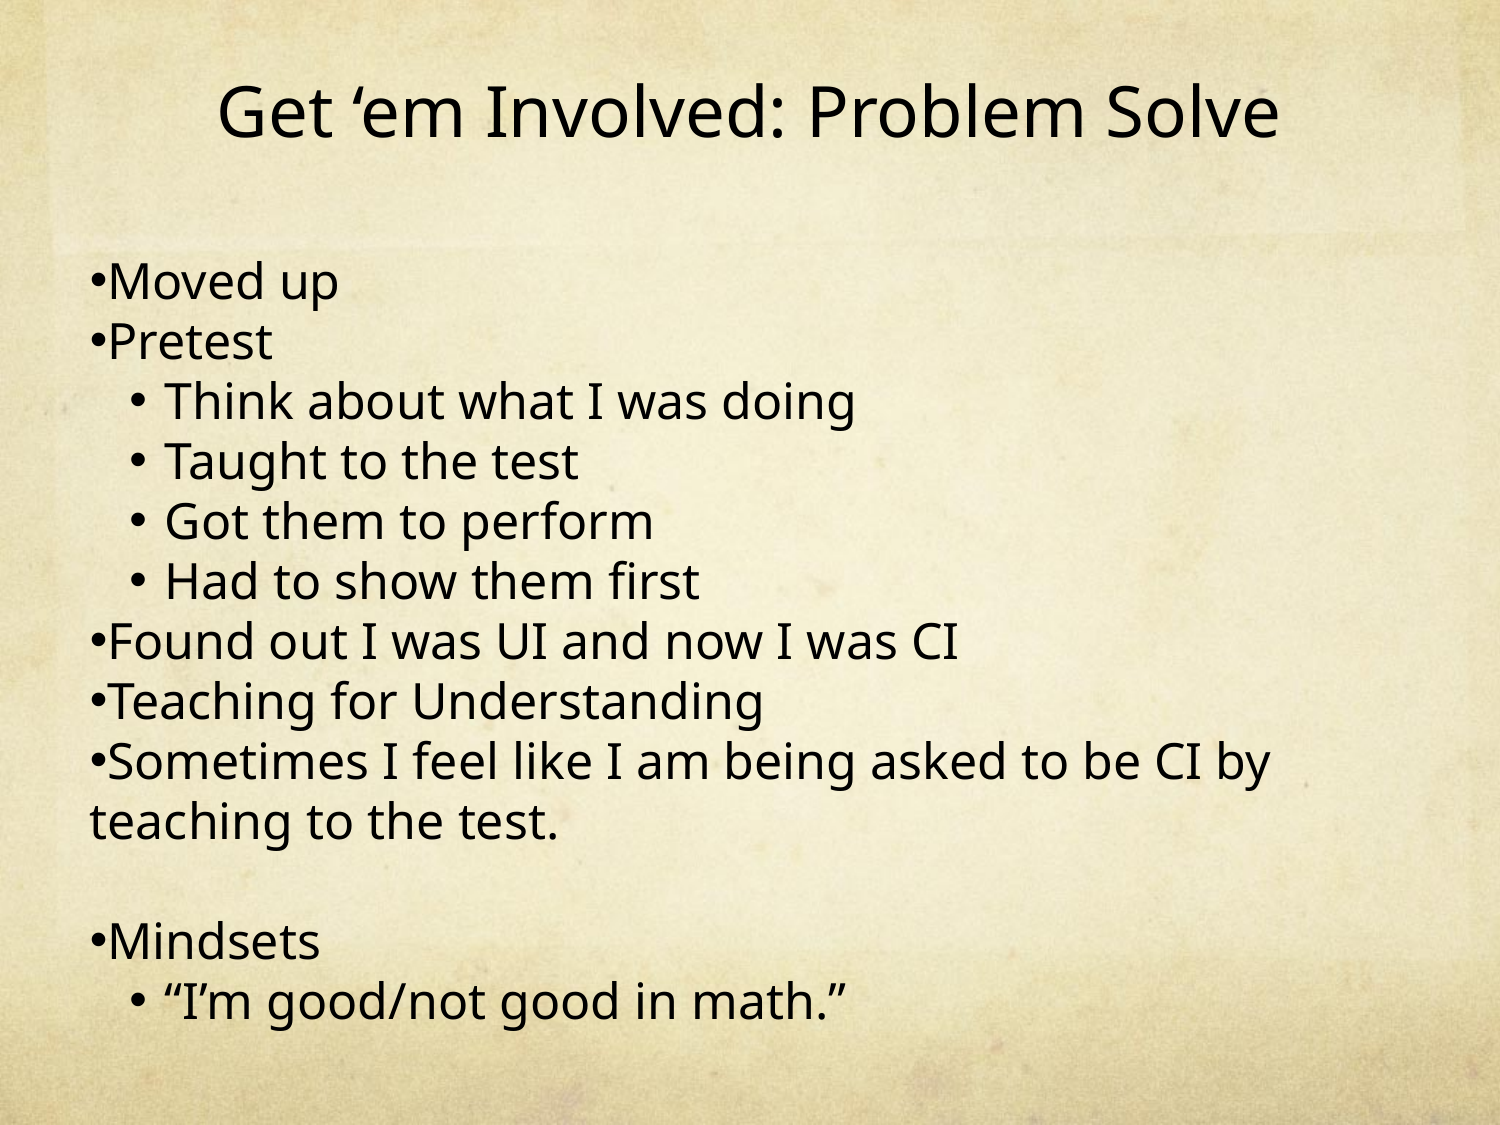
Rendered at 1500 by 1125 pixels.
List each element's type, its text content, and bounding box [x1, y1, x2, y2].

text_box Moved up Pretest Think about what I was doing Taught to the test Got them to perform Had to show them first Found out I was UI and now I was CI Teaching for Understanding Sometimes I feel like I am being asked to be CI by teaching to the test. Mindsets “I’m good/not good in math.” [74, 181, 1425, 1037]
picture [0, 0, 1500, 1125]
title Get ‘em Involved: Problem Solve [150, 37, 1350, 180]
